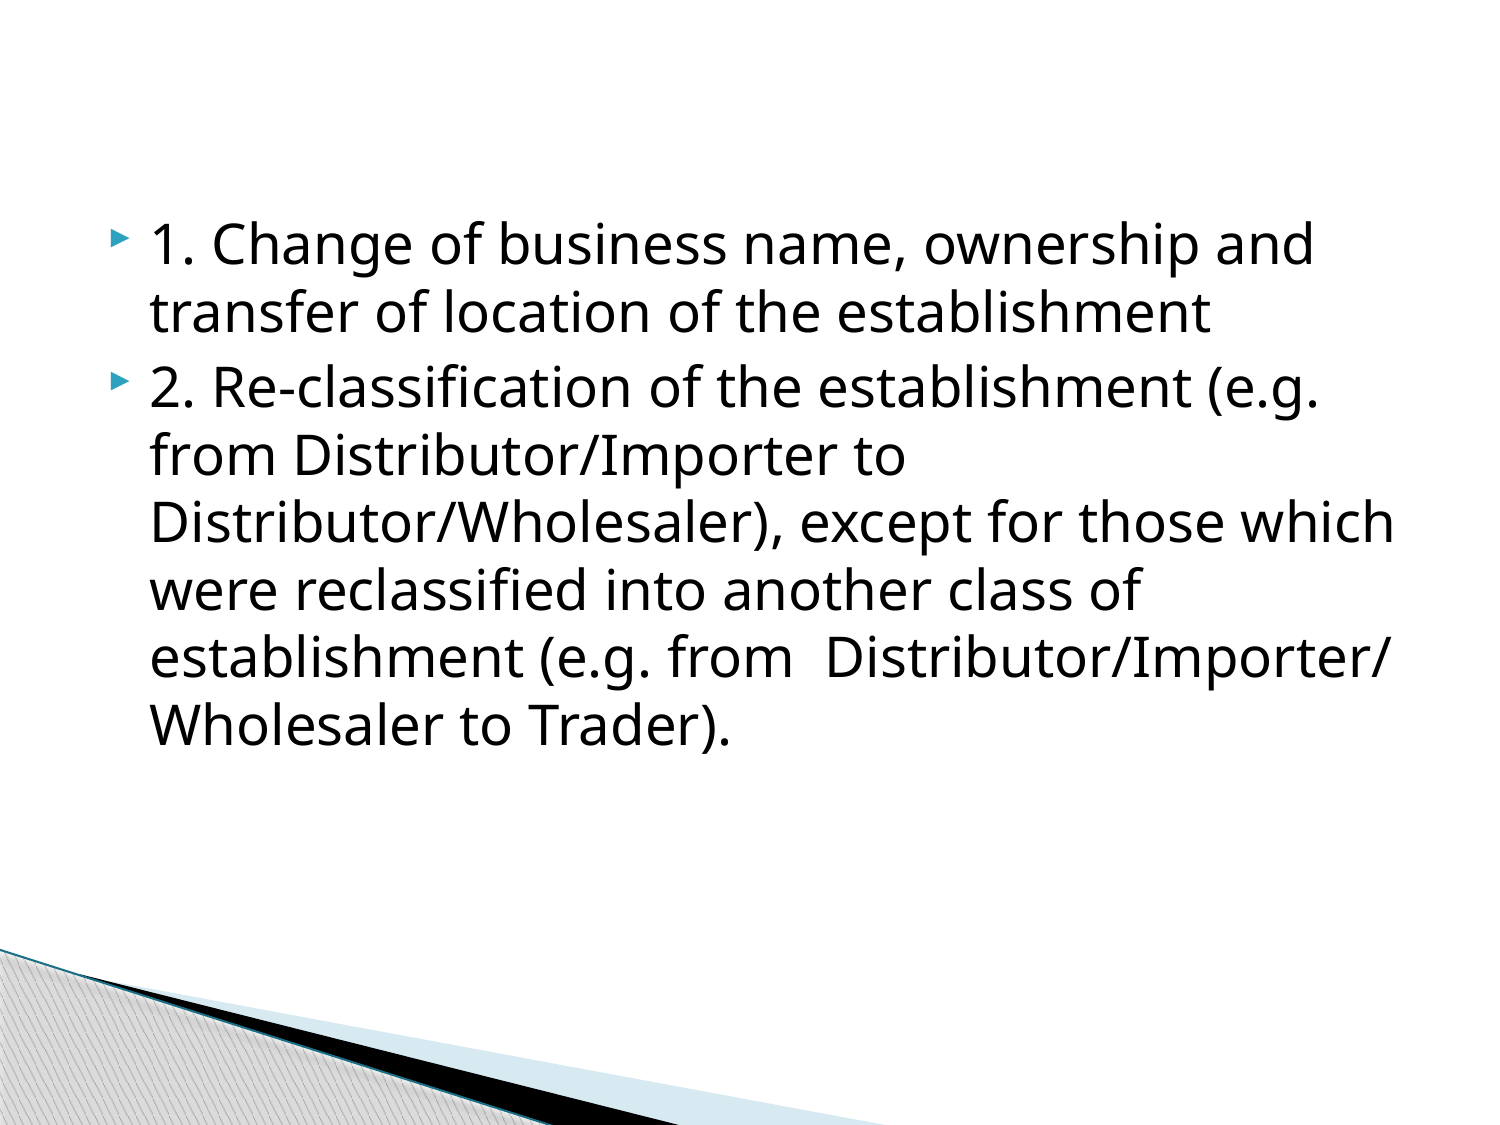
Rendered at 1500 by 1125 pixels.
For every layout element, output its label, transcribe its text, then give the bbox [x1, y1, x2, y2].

list 1. Change of business name, ownership and transfer of location of the establishment 2. Re-classification of the establishment (e.g. from Distributor/Importer to Distributor/Wholesaler), except for those which were reclassified into another class of establishment (e.g. from Distributor/Importer/ Wholesaler to Trader). [75, 125, 1425, 900]
